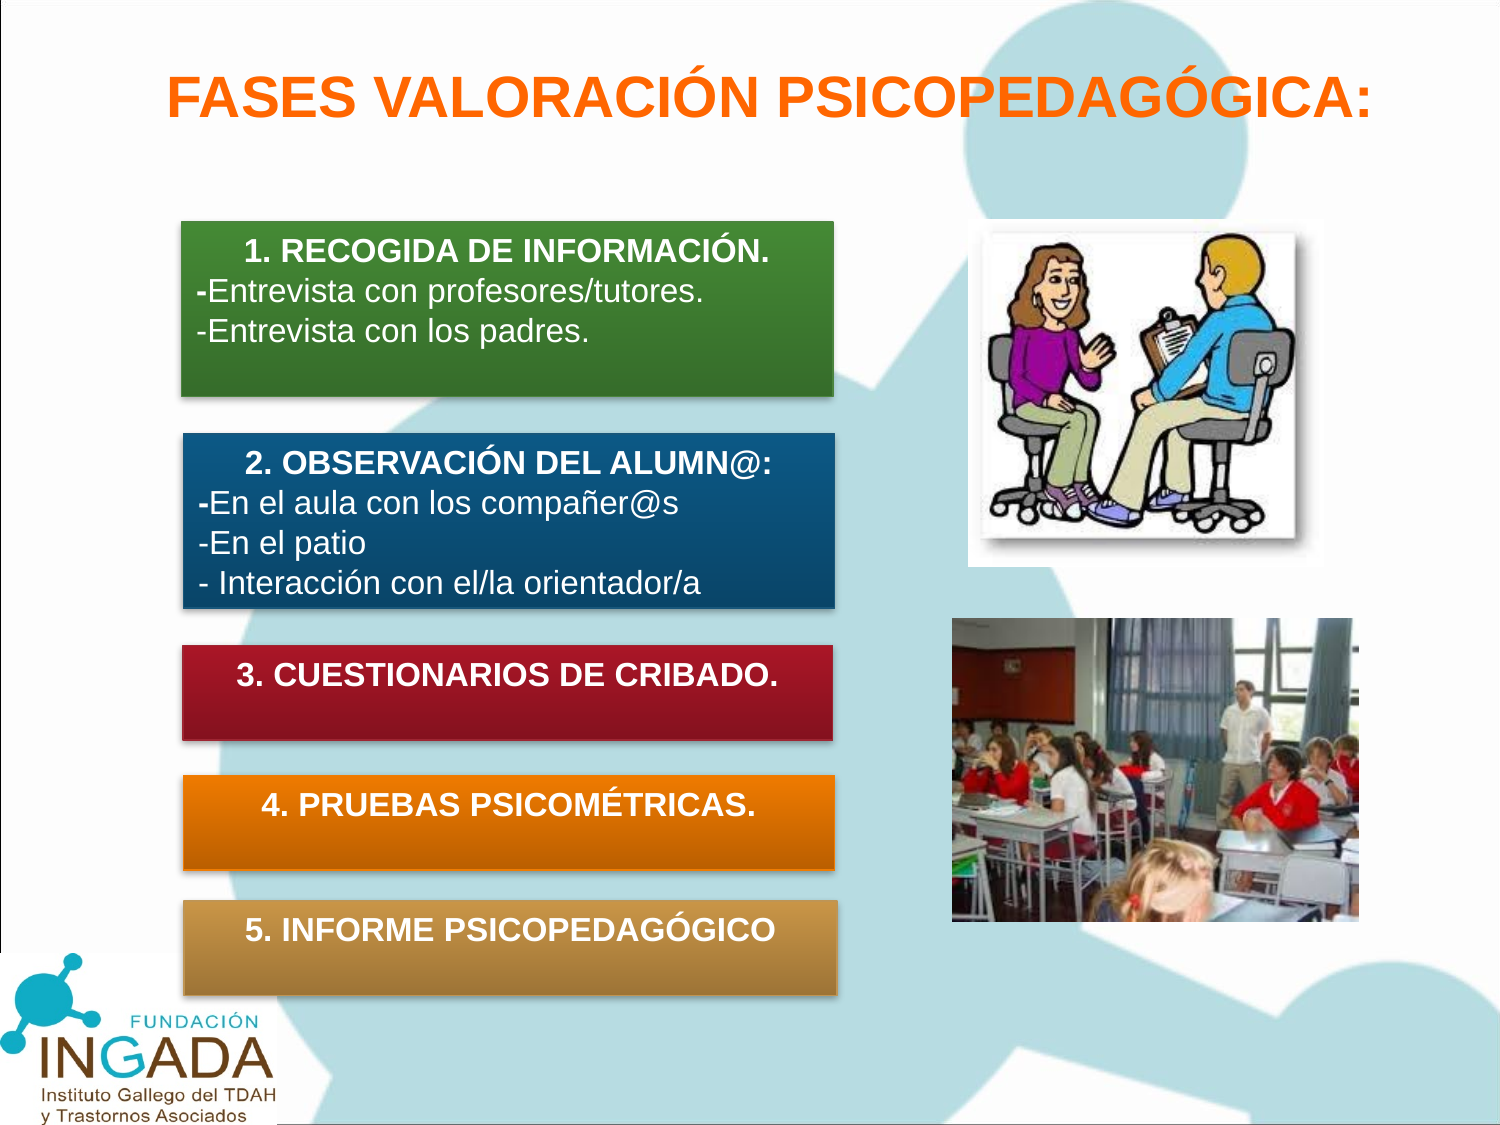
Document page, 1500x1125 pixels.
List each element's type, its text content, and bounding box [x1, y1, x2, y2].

text_box FASES VALORACIÓN PSICOPEDAGÓGICA: [38, 34, 1462, 160]
text_box 4. PRUEBAS PSICOMÉTRICAS. [183, 775, 835, 871]
text_box 5. INFORME PSICOPEDAGÓGICO [183, 900, 838, 996]
picture [0, 0, 1500, 1125]
text_box 1. RECOGIDA DE INFORMACIÓN. -Entrevista con profesores/tutores. -Entrevista con los padres. [181, 221, 834, 397]
text_box [53, 207, 1412, 343]
text_box 2. OBSERVACIÓN DEL ALUMN@: -En el aula con los compañer@s -En el patio - Interacción con el/la orientador/a [183, 433, 835, 609]
text_box 3. CUESTIONARIOS DE CRIBADO. [182, 645, 833, 741]
